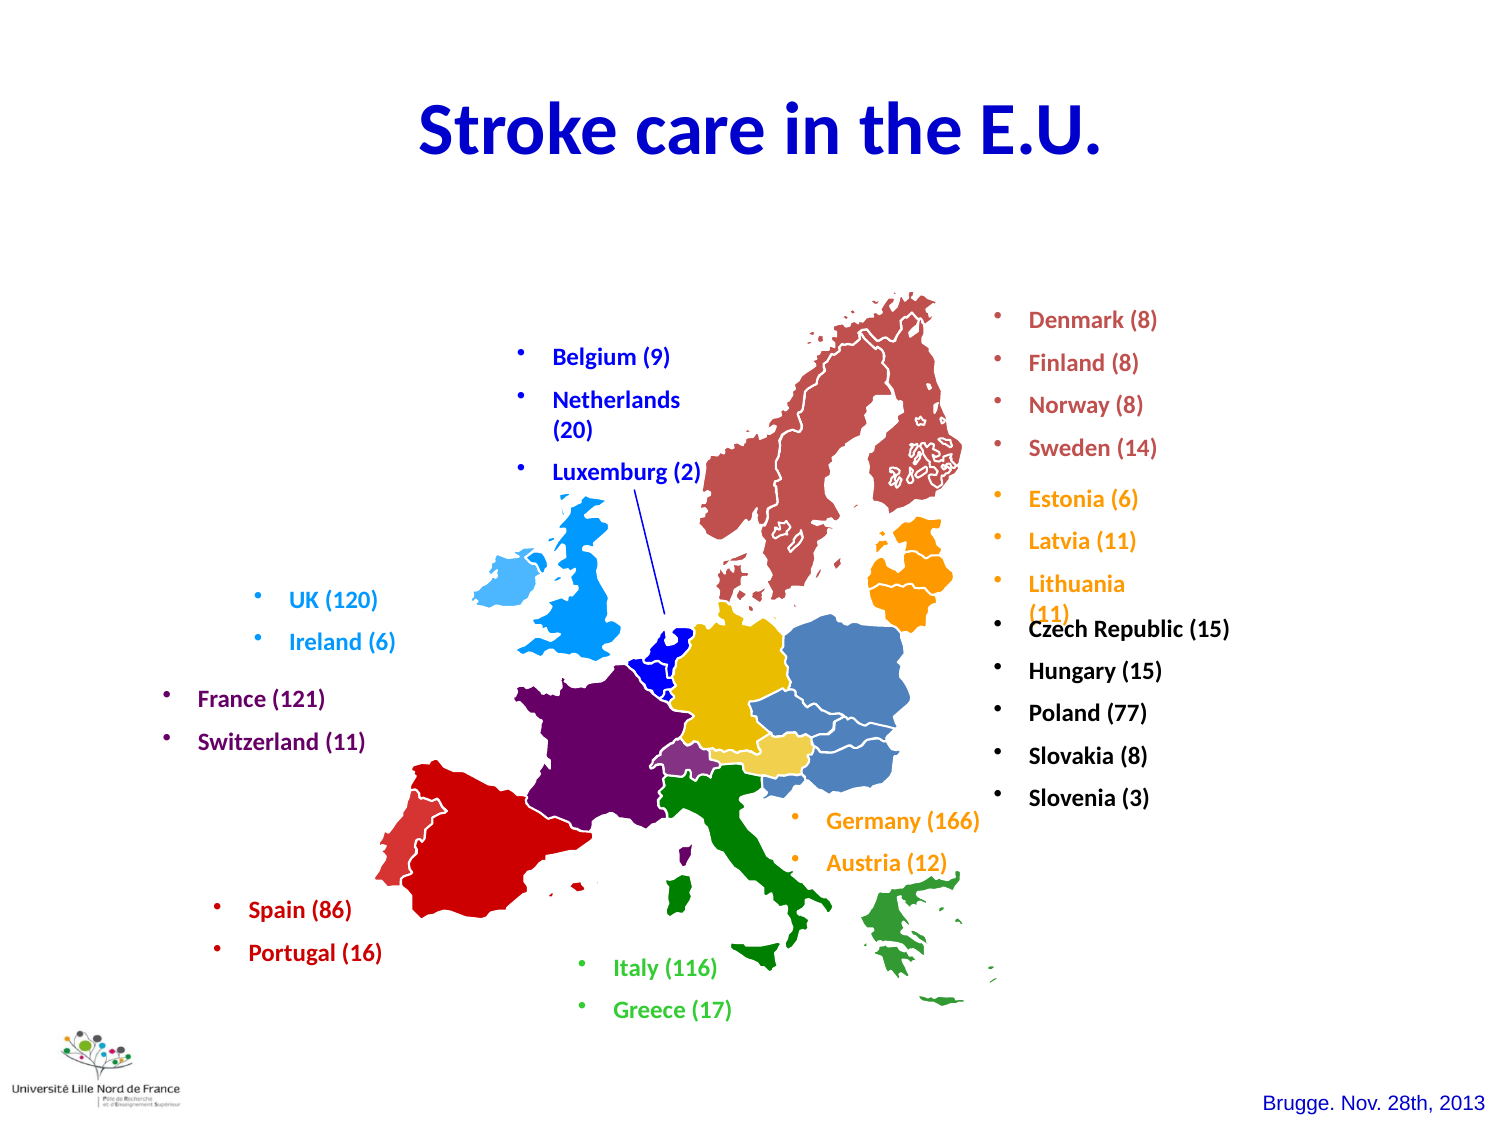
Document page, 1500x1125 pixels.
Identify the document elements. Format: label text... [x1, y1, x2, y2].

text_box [147, 290, 1273, 1035]
picture [11, 1011, 183, 1123]
title Stroke care in the E.U. [194, 30, 1329, 219]
